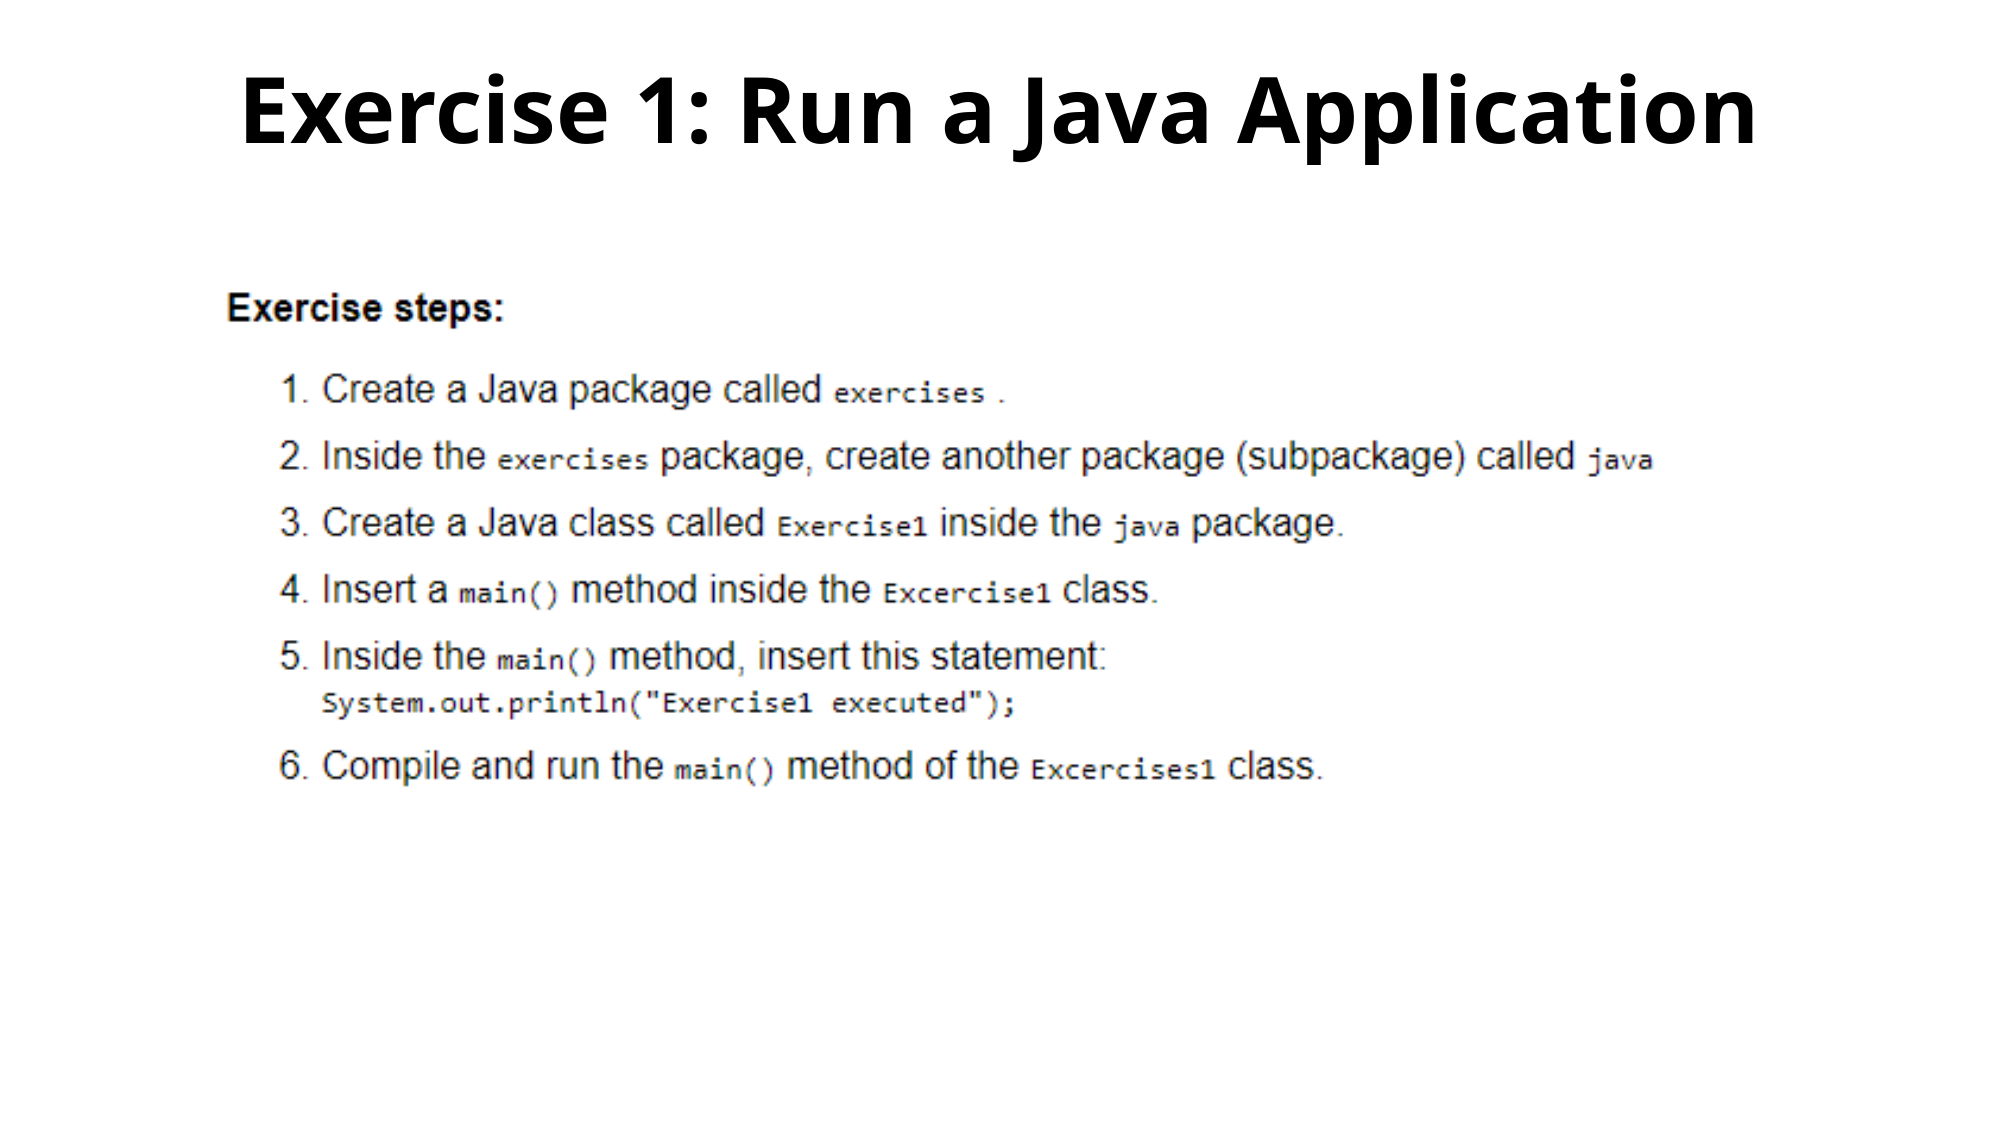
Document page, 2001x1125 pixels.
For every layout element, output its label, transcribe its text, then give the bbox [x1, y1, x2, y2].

picture [214, 272, 1678, 813]
title Exercise 1: Run a Java Application [137, 59, 1863, 278]
